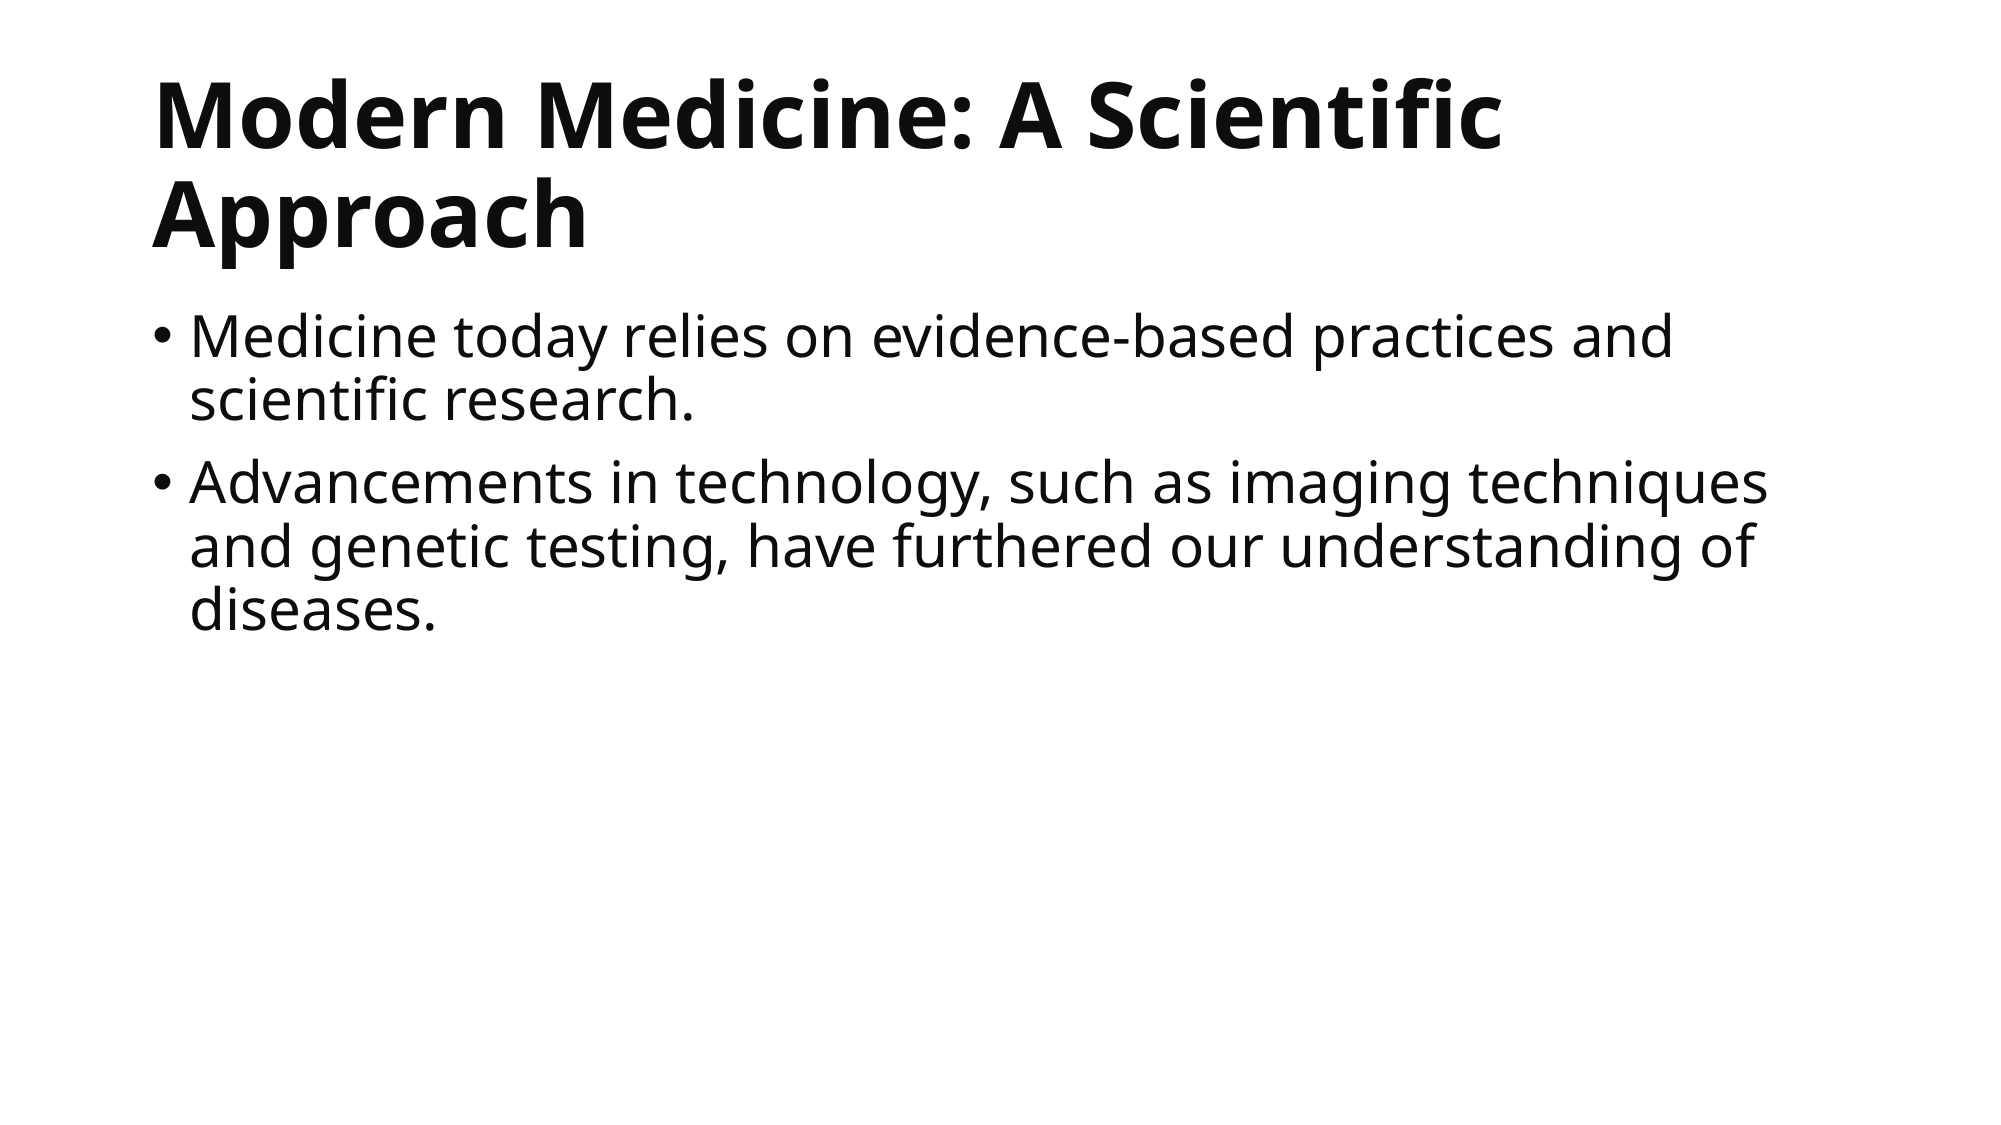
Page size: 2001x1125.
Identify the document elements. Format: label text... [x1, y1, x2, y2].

list Medicine today relies on evidence-based practices and scientific research. Advancements in technology, such as imaging techniques and genetic testing, have furthered our understanding of diseases. [137, 299, 1863, 1014]
title Modern Medicine: A Scientific Approach [137, 59, 1863, 278]
